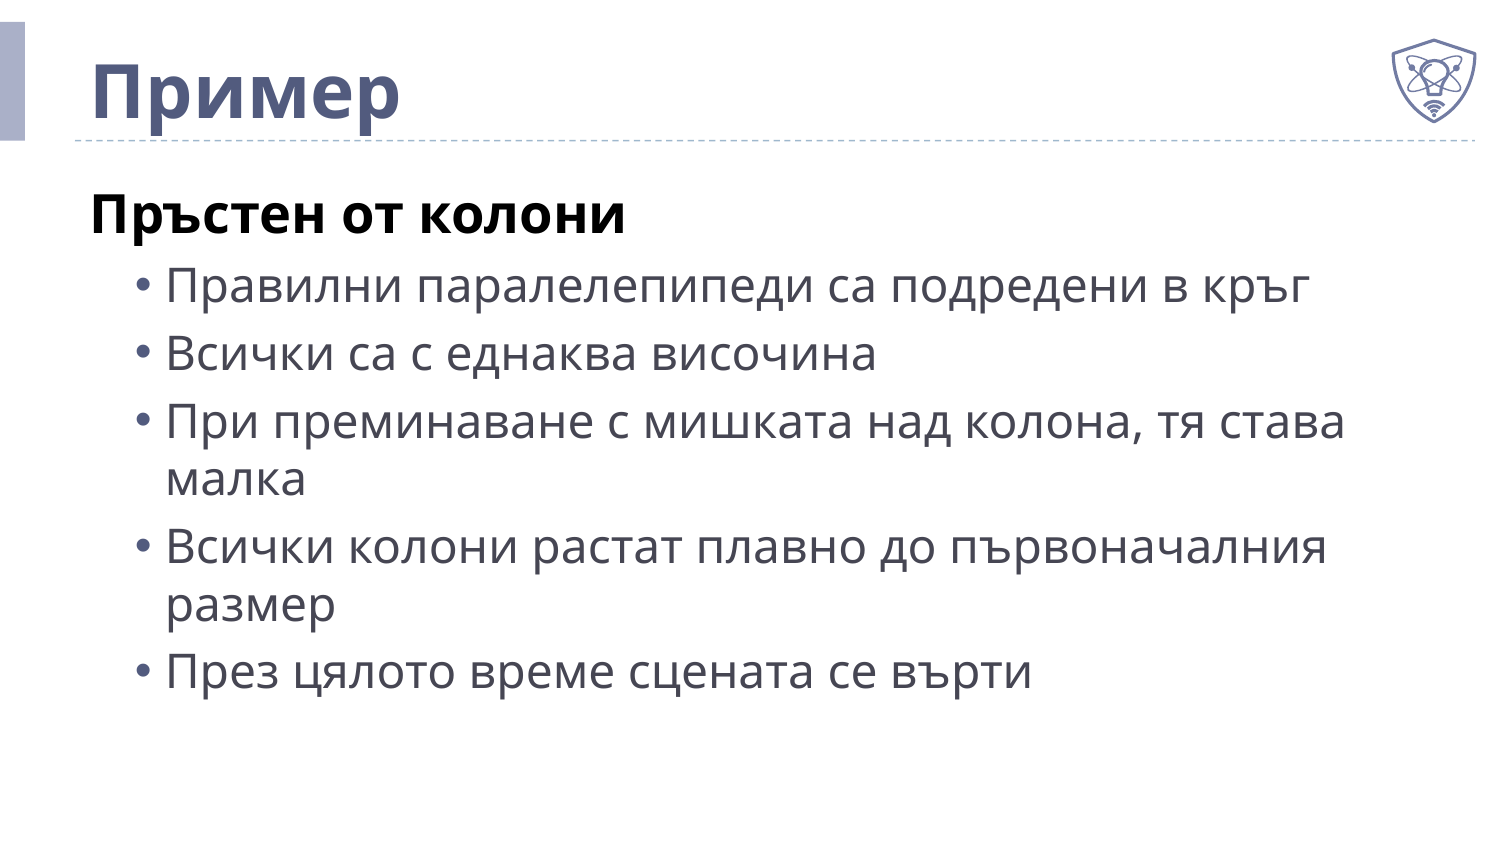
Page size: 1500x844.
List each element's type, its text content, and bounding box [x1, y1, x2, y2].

title Пример [75, 18, 1475, 141]
list Пръстен от колони Правилни паралелепипеди са подредени в кръг Всички са с еднаква височина При преминаване с мишката над колона, тя става малка Всички колони растат плавно до първоначалния размер През цялото време сцената се върти [75, 171, 1475, 835]
